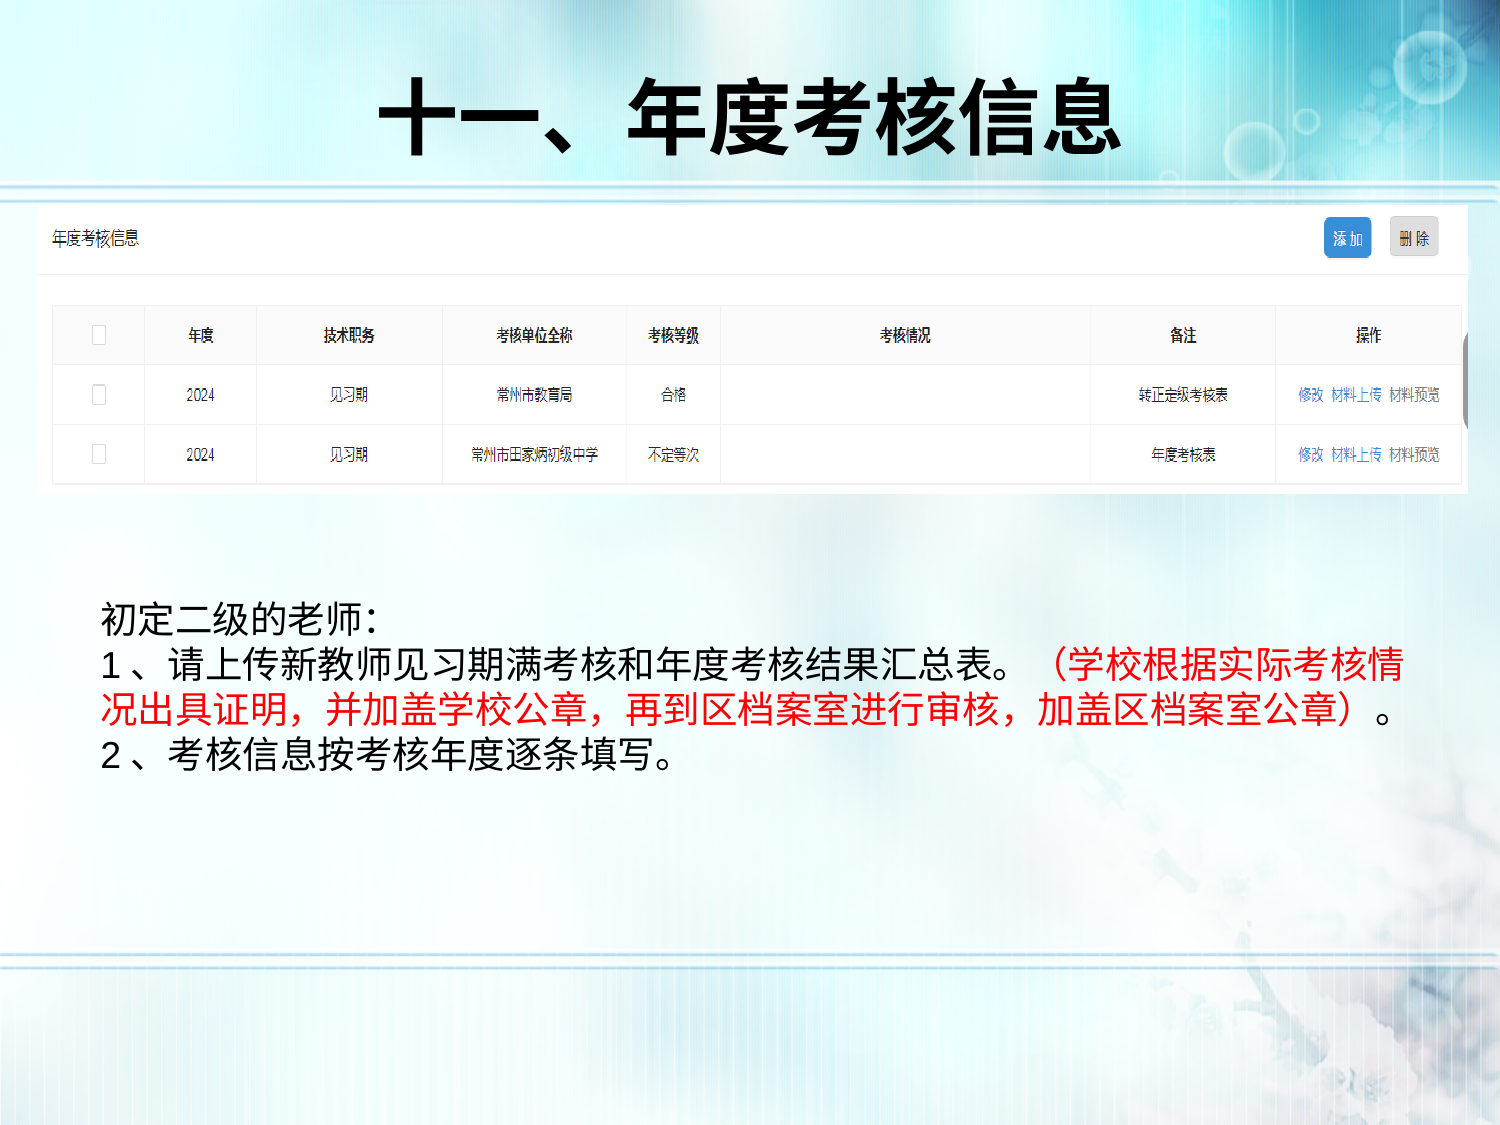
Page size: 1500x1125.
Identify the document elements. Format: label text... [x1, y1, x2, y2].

title 十一、年度考核信息 [74, 45, 1426, 185]
text_box 初定二级的老师： 1、请上传新教师见习期满考核和年度考核结果汇总表。（学校根据实际考核情况出具证明，并加盖学校公章，再到区档案室进行审核，加盖区档案室公章）。 2、考核信息按考核年度逐条填写。 [85, 588, 1425, 784]
picture [0, 0, 1500, 1125]
